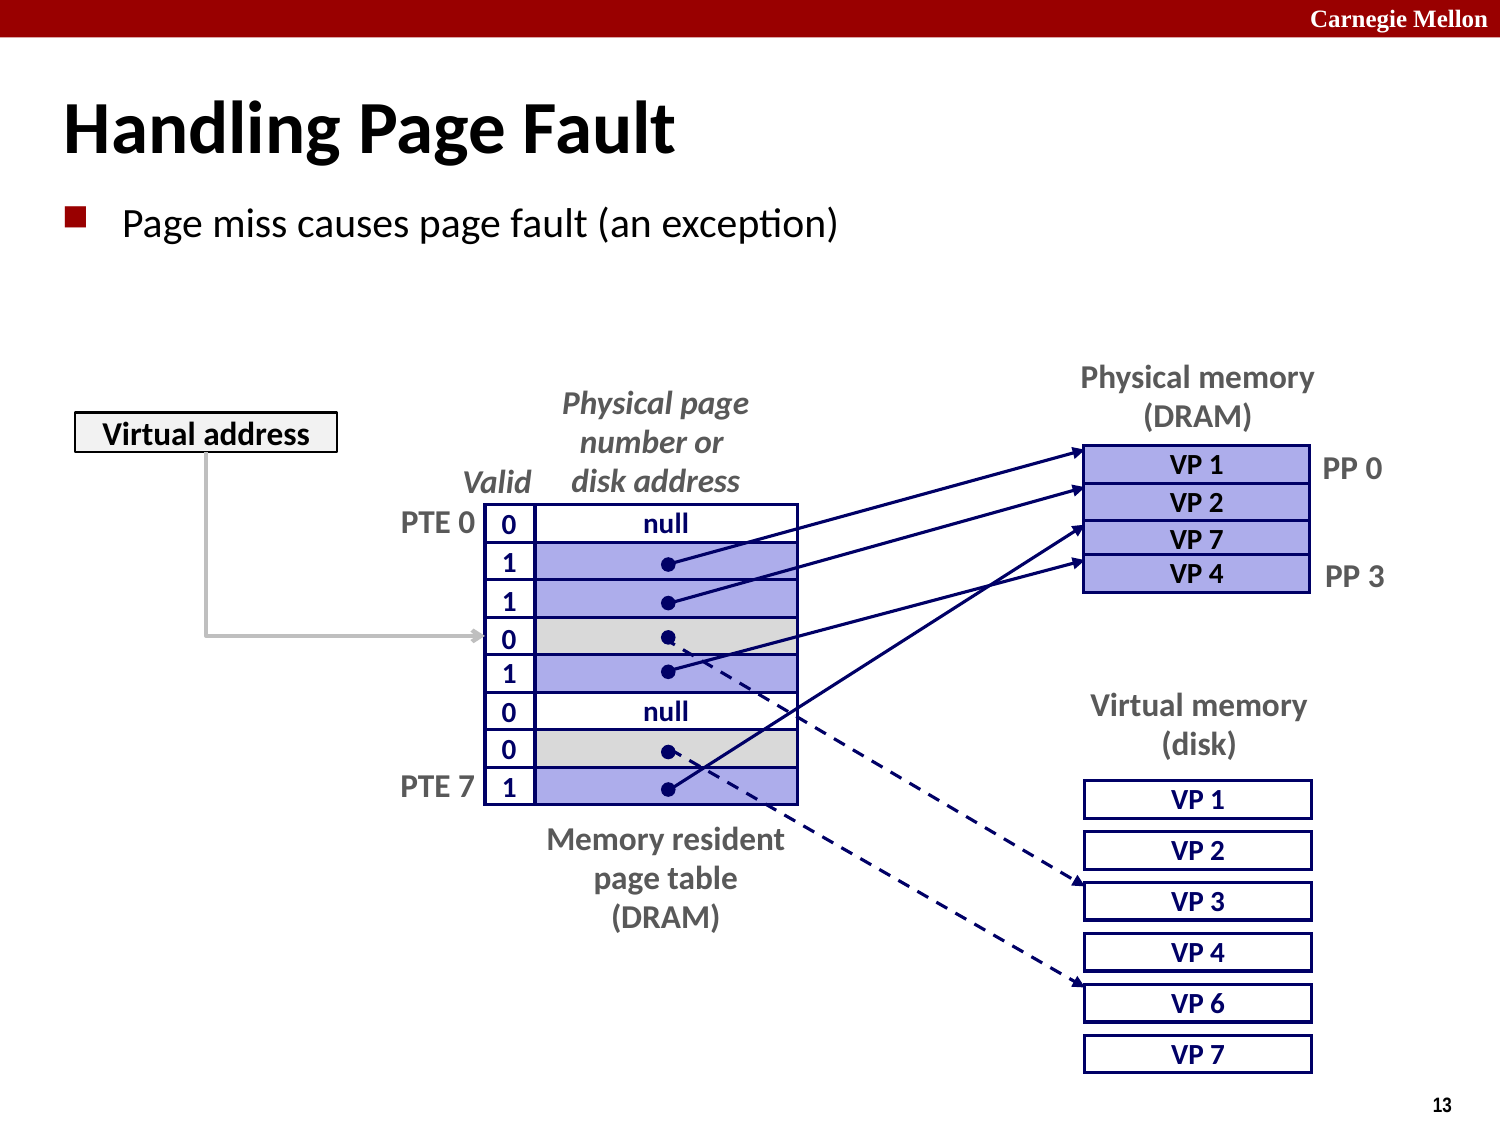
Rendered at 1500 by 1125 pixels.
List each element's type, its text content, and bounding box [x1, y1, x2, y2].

text_box [675, 446, 1083, 563]
text_box PP 0 [1307, 440, 1398, 495]
text_box null [535, 693, 798, 730]
text_box VP 7 [1084, 1035, 1312, 1073]
text_box [662, 783, 675, 796]
text_box [1066, 975, 1084, 988]
text_box Physical memory (DRAM) [1065, 349, 1330, 444]
text_box Valid [447, 454, 560, 509]
text_box VP 1 [1084, 780, 1312, 819]
text_box [662, 558, 675, 571]
text_box Physical page number or disk address [547, 375, 765, 508]
text_box [535, 654, 798, 693]
text_box 1 [490, 775, 532, 813]
text_box [535, 730, 761, 767]
text_box VP 6 [1084, 984, 1312, 1022]
text_box 0 [486, 687, 532, 724]
text_box [662, 631, 675, 644]
text_box 1 [487, 576, 532, 626]
text_box PP 3 [1310, 548, 1400, 603]
text_box null [535, 504, 798, 542]
text_box [662, 745, 675, 759]
text_box 0 [486, 724, 532, 775]
text_box 0 [491, 499, 532, 537]
text_box [662, 596, 675, 610]
text_box [535, 767, 798, 805]
title Handling Page Fault [48, 58, 1408, 188]
text_box VP 1 [1083, 445, 1310, 484]
text_box PTE 0 [442, 494, 491, 549]
text_box Memory resident page table (DRAM) [531, 811, 801, 944]
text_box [253, 404, 438, 684]
text_box [669, 557, 1085, 671]
text_box PTE 7 [385, 758, 490, 814]
text_box [535, 617, 798, 654]
text_box [991, 524, 1085, 584]
text_box VP 4 [1084, 933, 1312, 971]
text_box 1 [487, 537, 532, 576]
text_box [662, 665, 675, 679]
text_box [675, 484, 1083, 602]
text_box Virtual address [75, 412, 248, 453]
text_box VP 7 [1083, 521, 1310, 554]
text_box 0 [486, 614, 532, 664]
text_box [535, 579, 798, 617]
list Page miss causes page fault (an exception) [50, 188, 1414, 313]
text_box [707, 730, 798, 767]
text_box 1 [487, 648, 532, 687]
text_box Virtual memory (disk) [1075, 677, 1324, 772]
text_box [535, 542, 798, 579]
text_box [1067, 874, 1084, 887]
text_box VP 4 [1083, 554, 1310, 593]
text_box VP 2 [1083, 484, 1310, 521]
text_box VP 2 [1084, 831, 1312, 870]
text_box VP 3 [1084, 882, 1312, 921]
